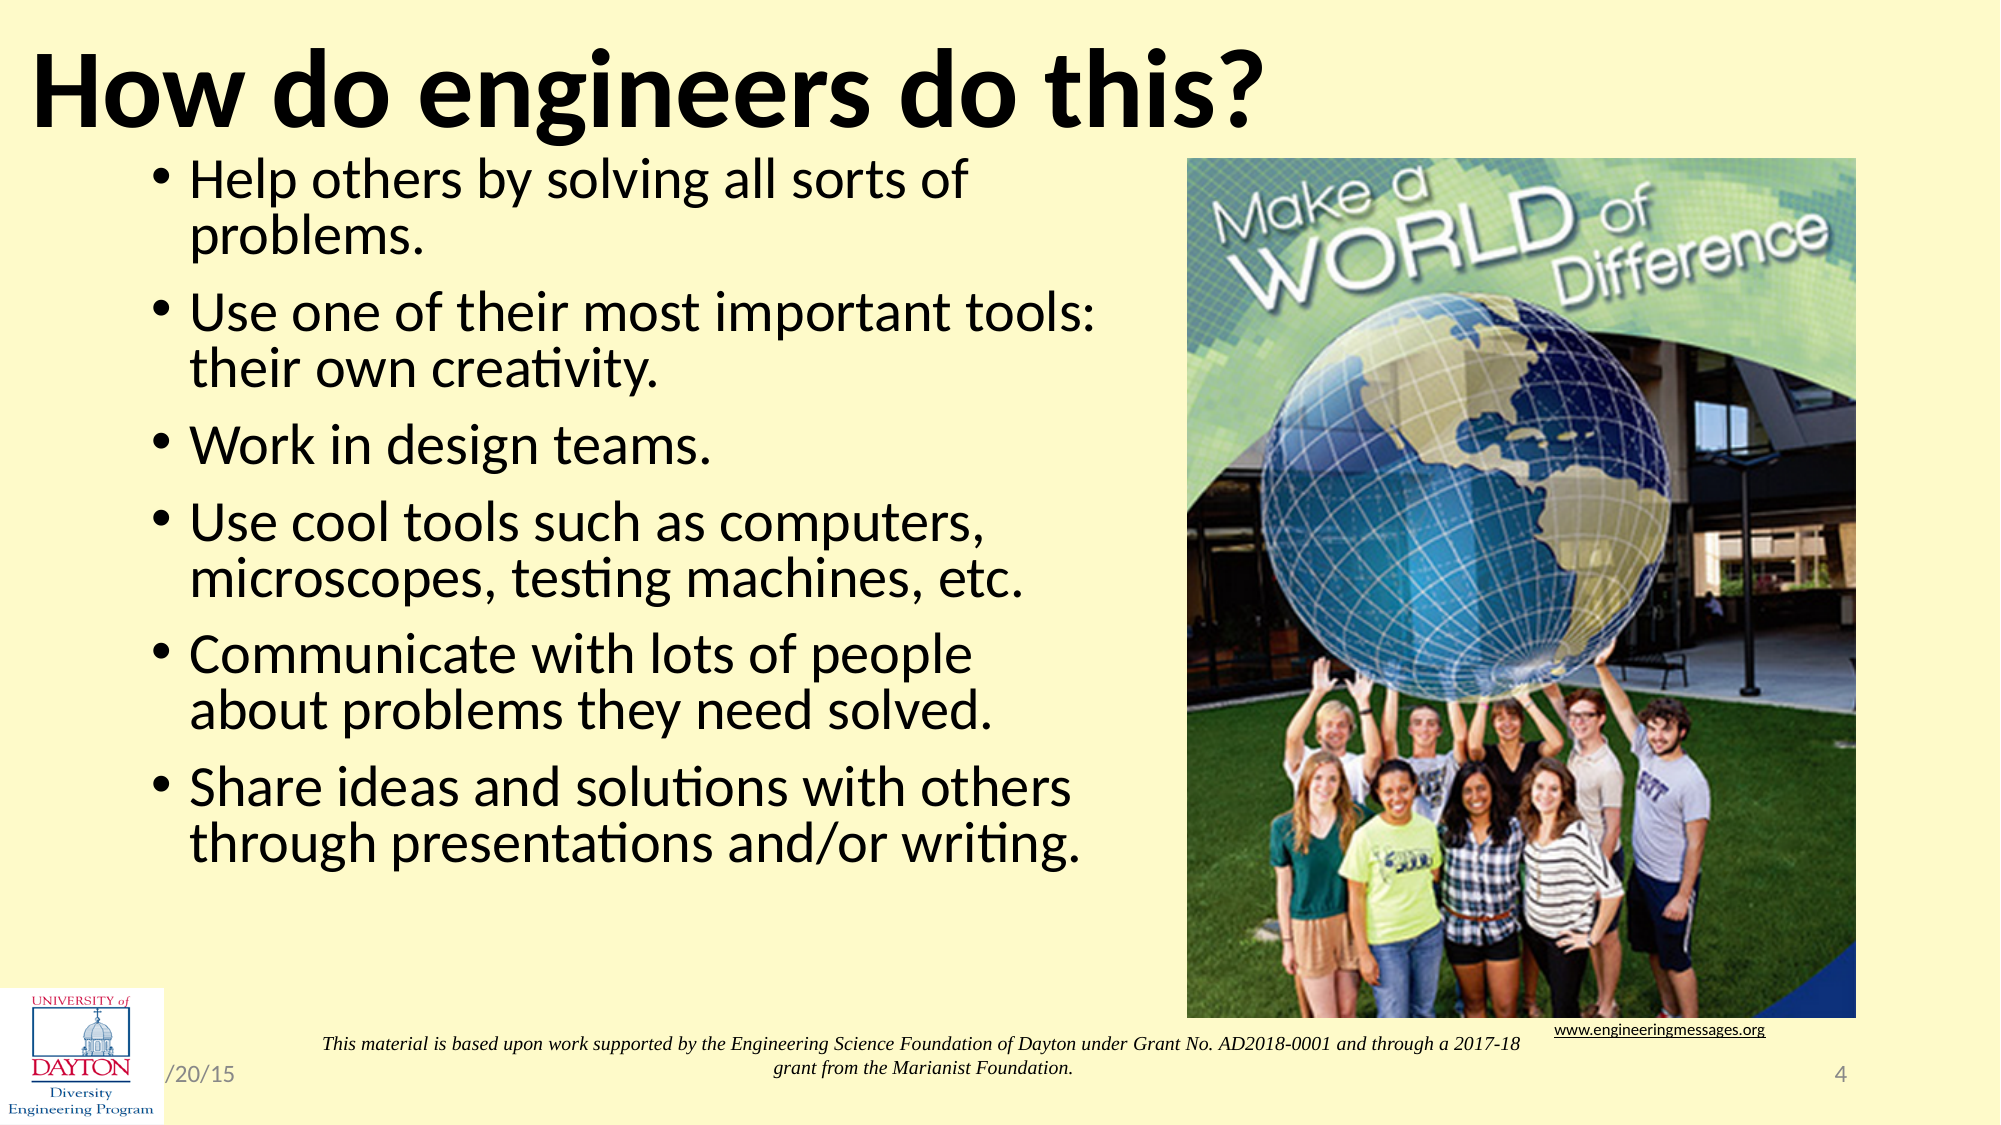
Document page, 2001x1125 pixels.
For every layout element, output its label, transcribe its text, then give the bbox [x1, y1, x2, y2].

title How do engineers do this? [16, 9, 1742, 174]
picture [1186, 158, 1856, 1018]
list Help others by solving all sorts of problems. Use one of their most important tools: their own creativity. Work in design teams. Use cool tools such as computers, microscopes, testing machines, etc. Communicate with lots of people about problems they need solved. Share ideas and solutions with others through presentations and/or writing. [136, 146, 1114, 929]
picture [0, 988, 165, 1125]
text_box www.engineeringmessages.org [1539, 1027, 1789, 1047]
